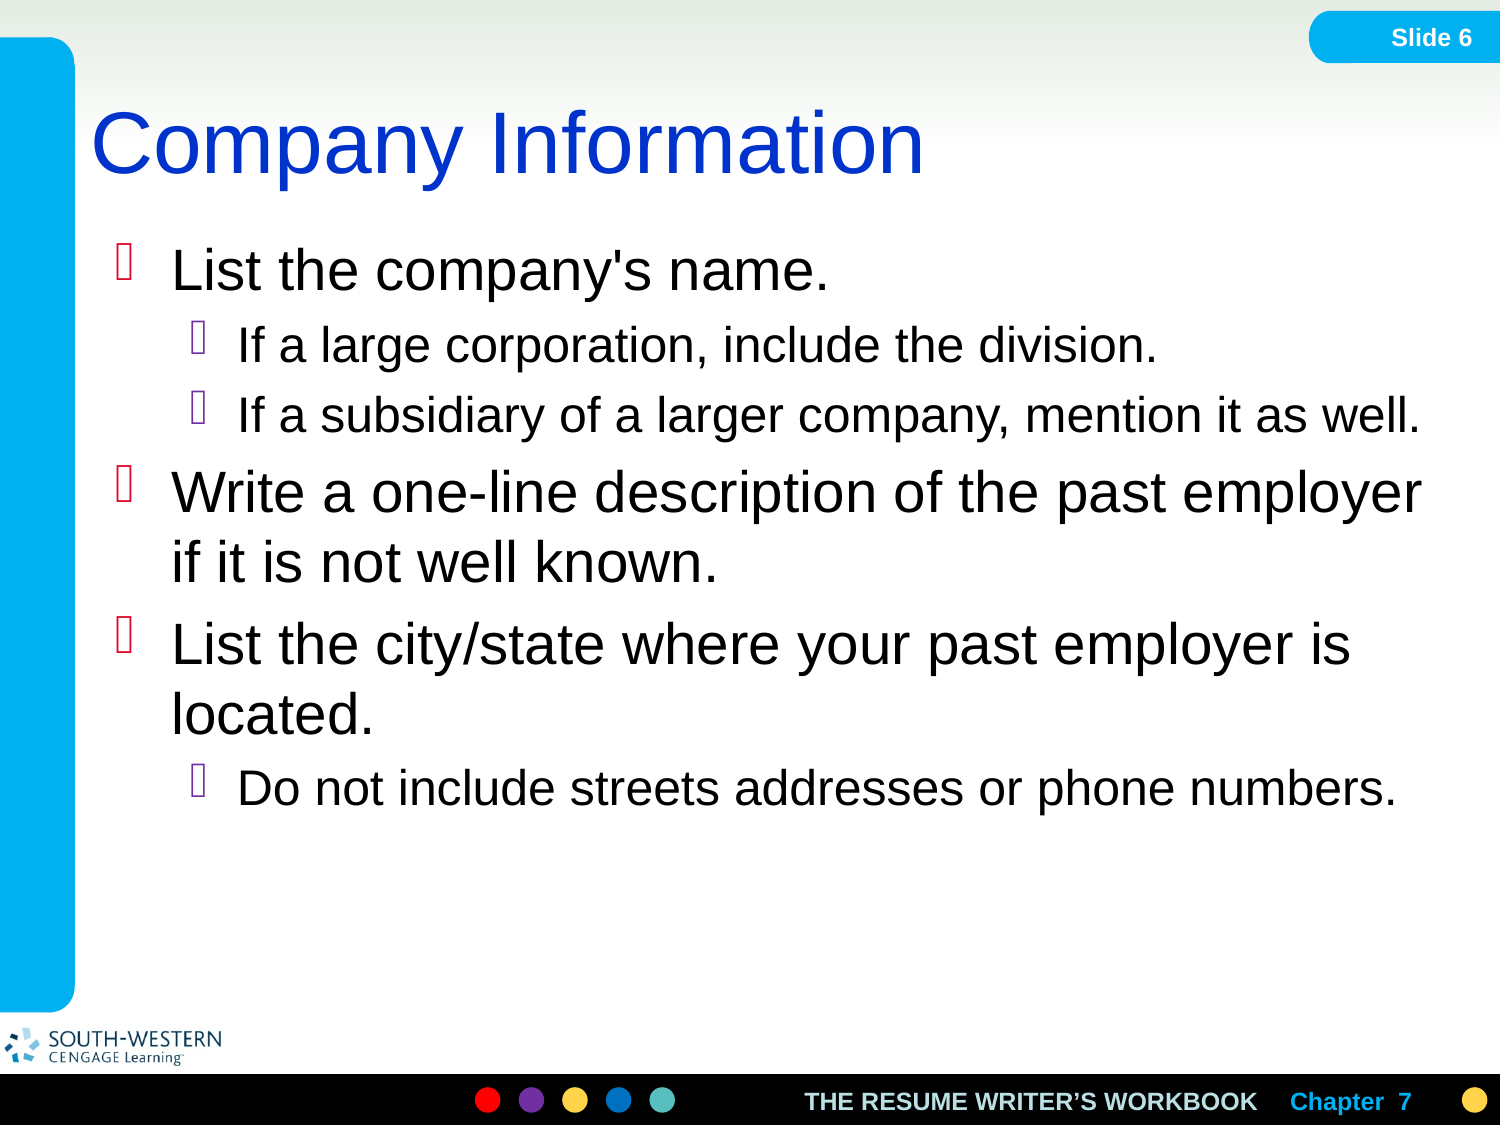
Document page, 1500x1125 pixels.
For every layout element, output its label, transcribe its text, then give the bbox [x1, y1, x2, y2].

slide_number Slide 6 [1312, 13, 1488, 93]
title Company Information [74, 44, 1426, 233]
footer Chapter 7 [1274, 1075, 1476, 1125]
list List the company's name. If a large corporation, include the division. If a subsidiary of a larger company, mention it as well. Write a one-line description of the past employer if it is not well known. List the city/state where your past employer is located. Do not include streets addresses or phone numbers. [99, 224, 1451, 968]
picture [0, 1022, 225, 1073]
